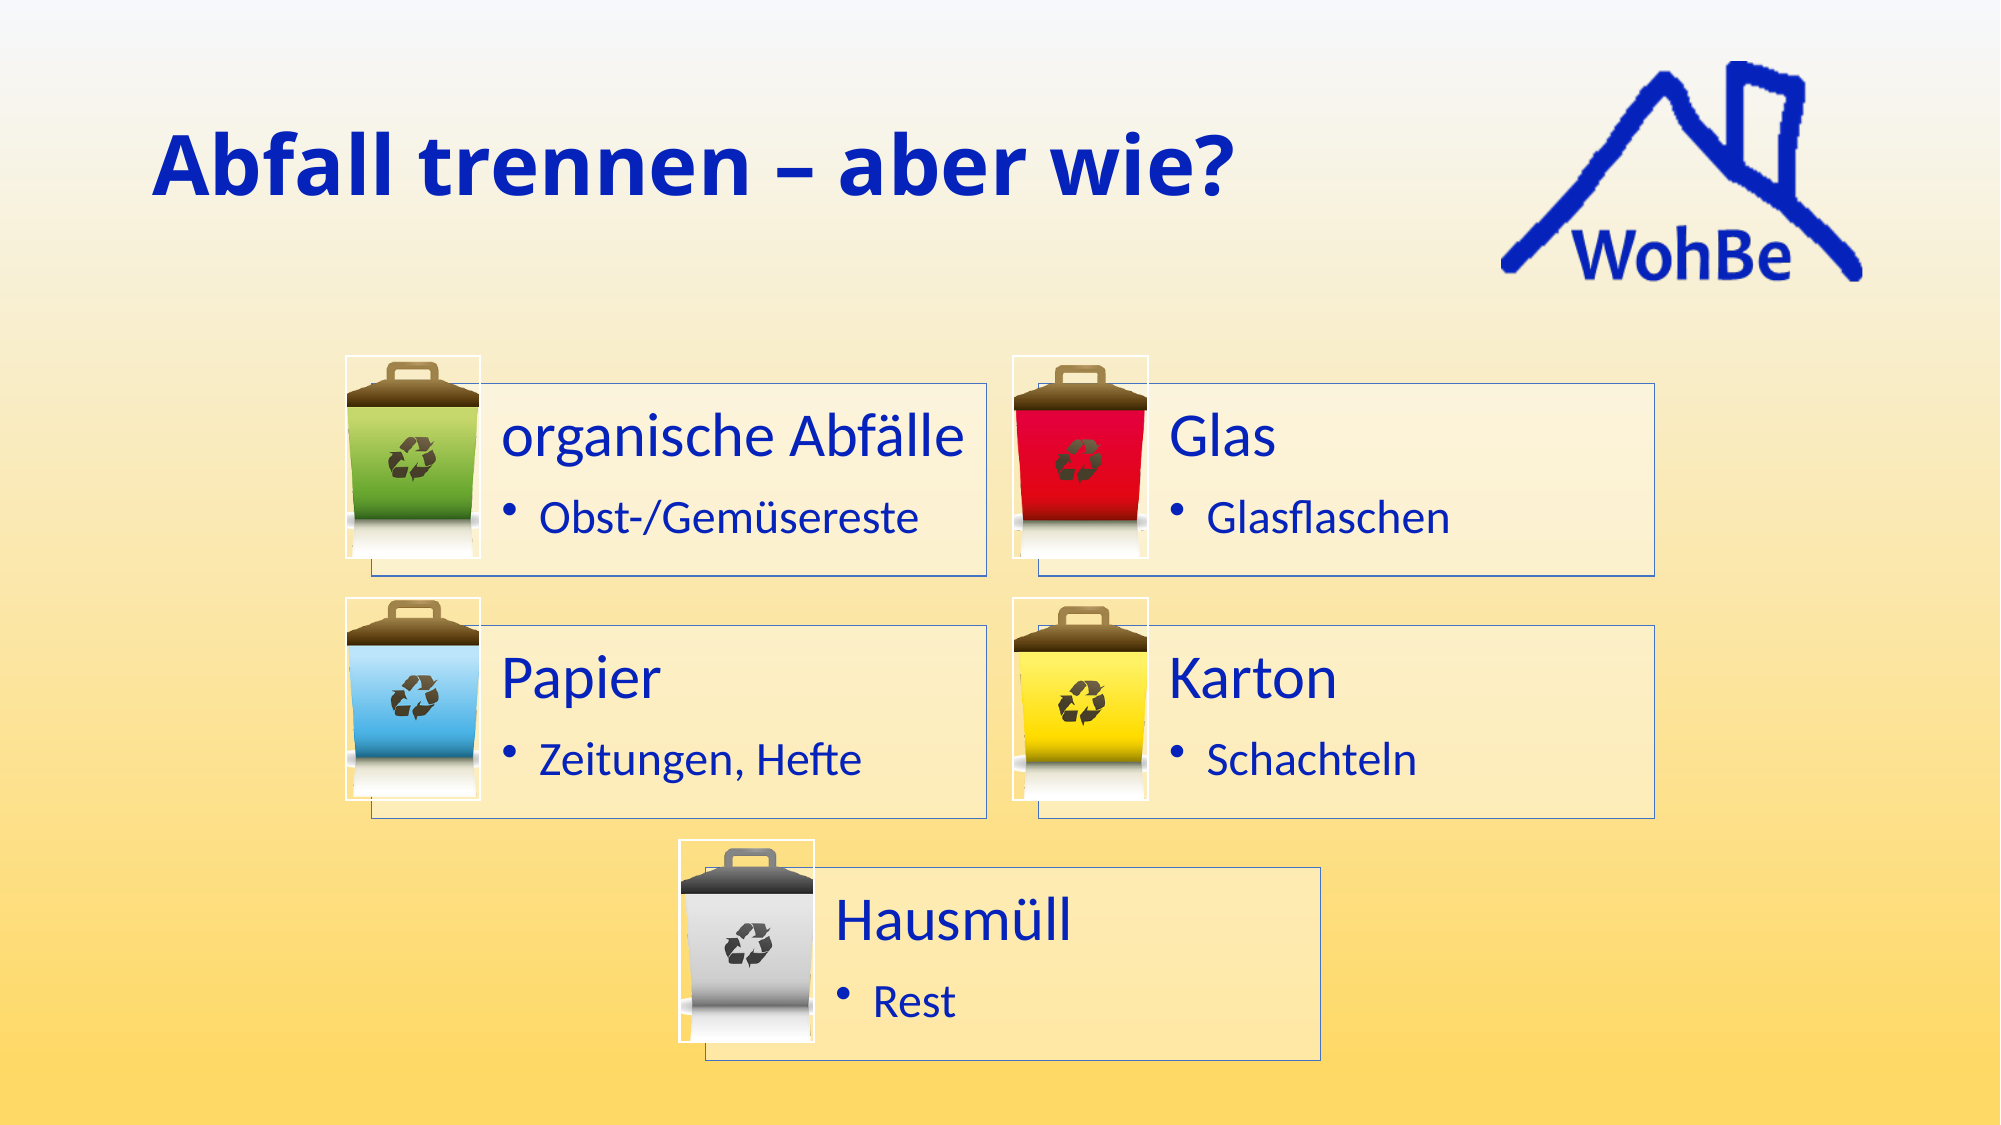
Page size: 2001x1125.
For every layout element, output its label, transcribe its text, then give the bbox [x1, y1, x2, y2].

picture [1501, 61, 1863, 285]
title Abfall trennen – aber wie? [137, 59, 1480, 278]
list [137, 351, 1863, 1066]
